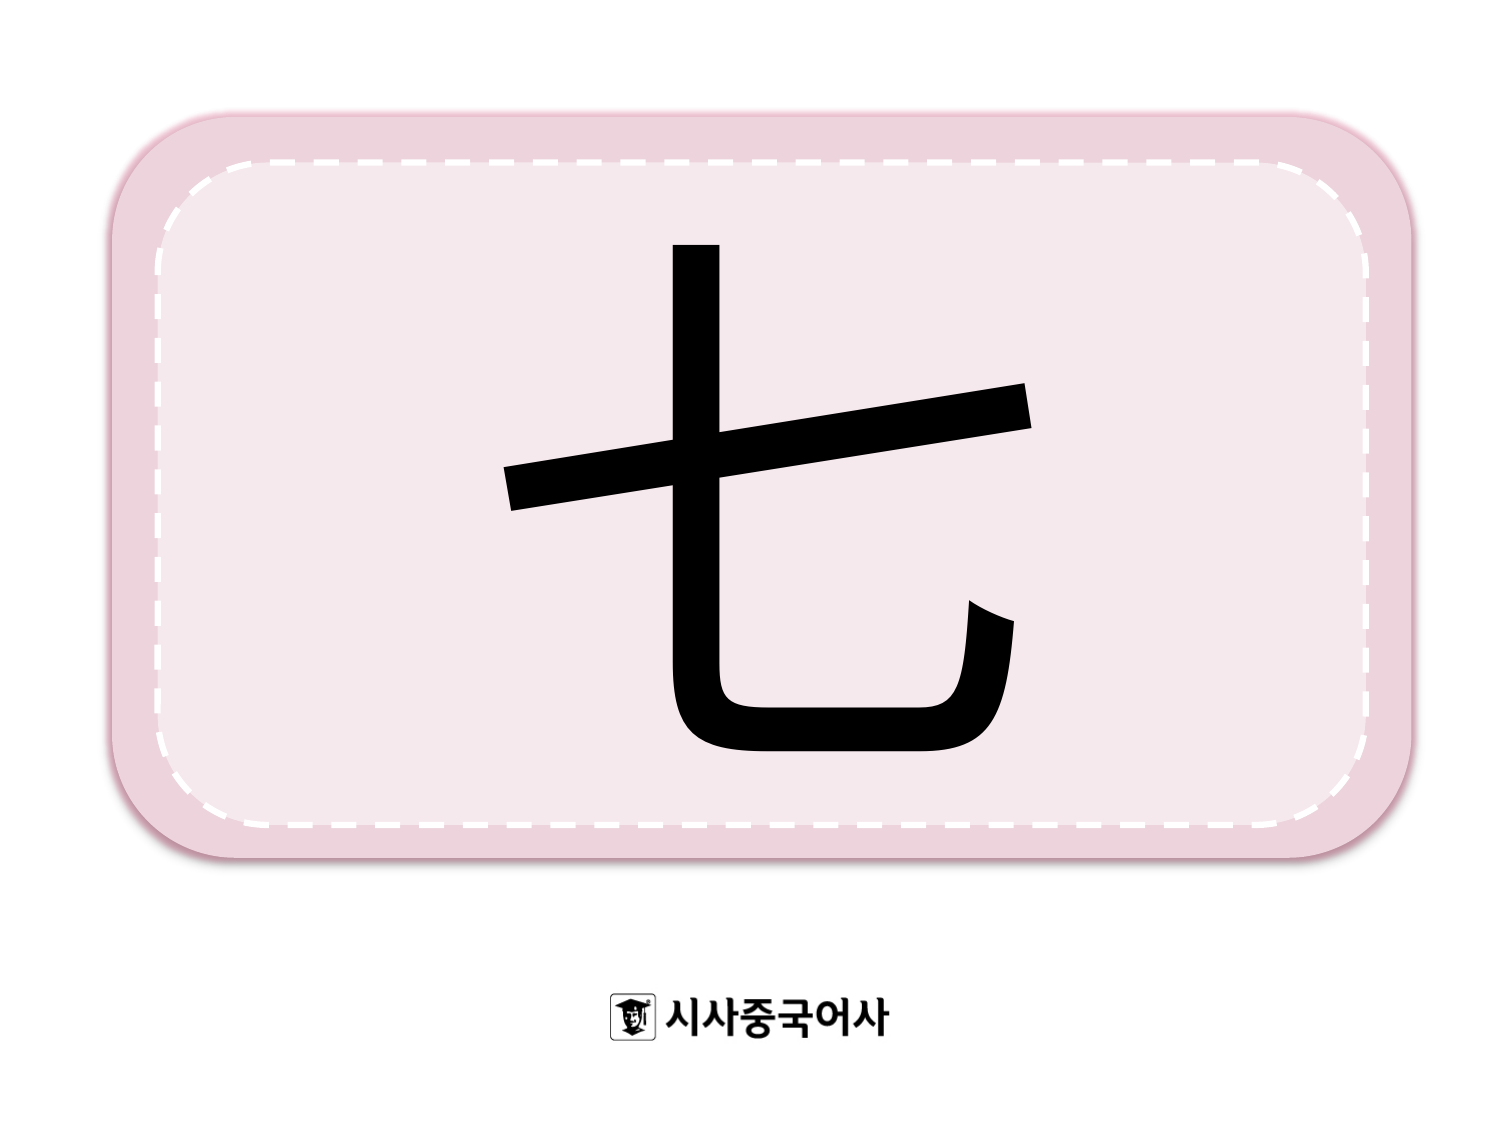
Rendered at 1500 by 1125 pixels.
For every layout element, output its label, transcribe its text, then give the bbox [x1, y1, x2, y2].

picture [602, 987, 898, 1047]
text_box 七 [162, 160, 1371, 824]
